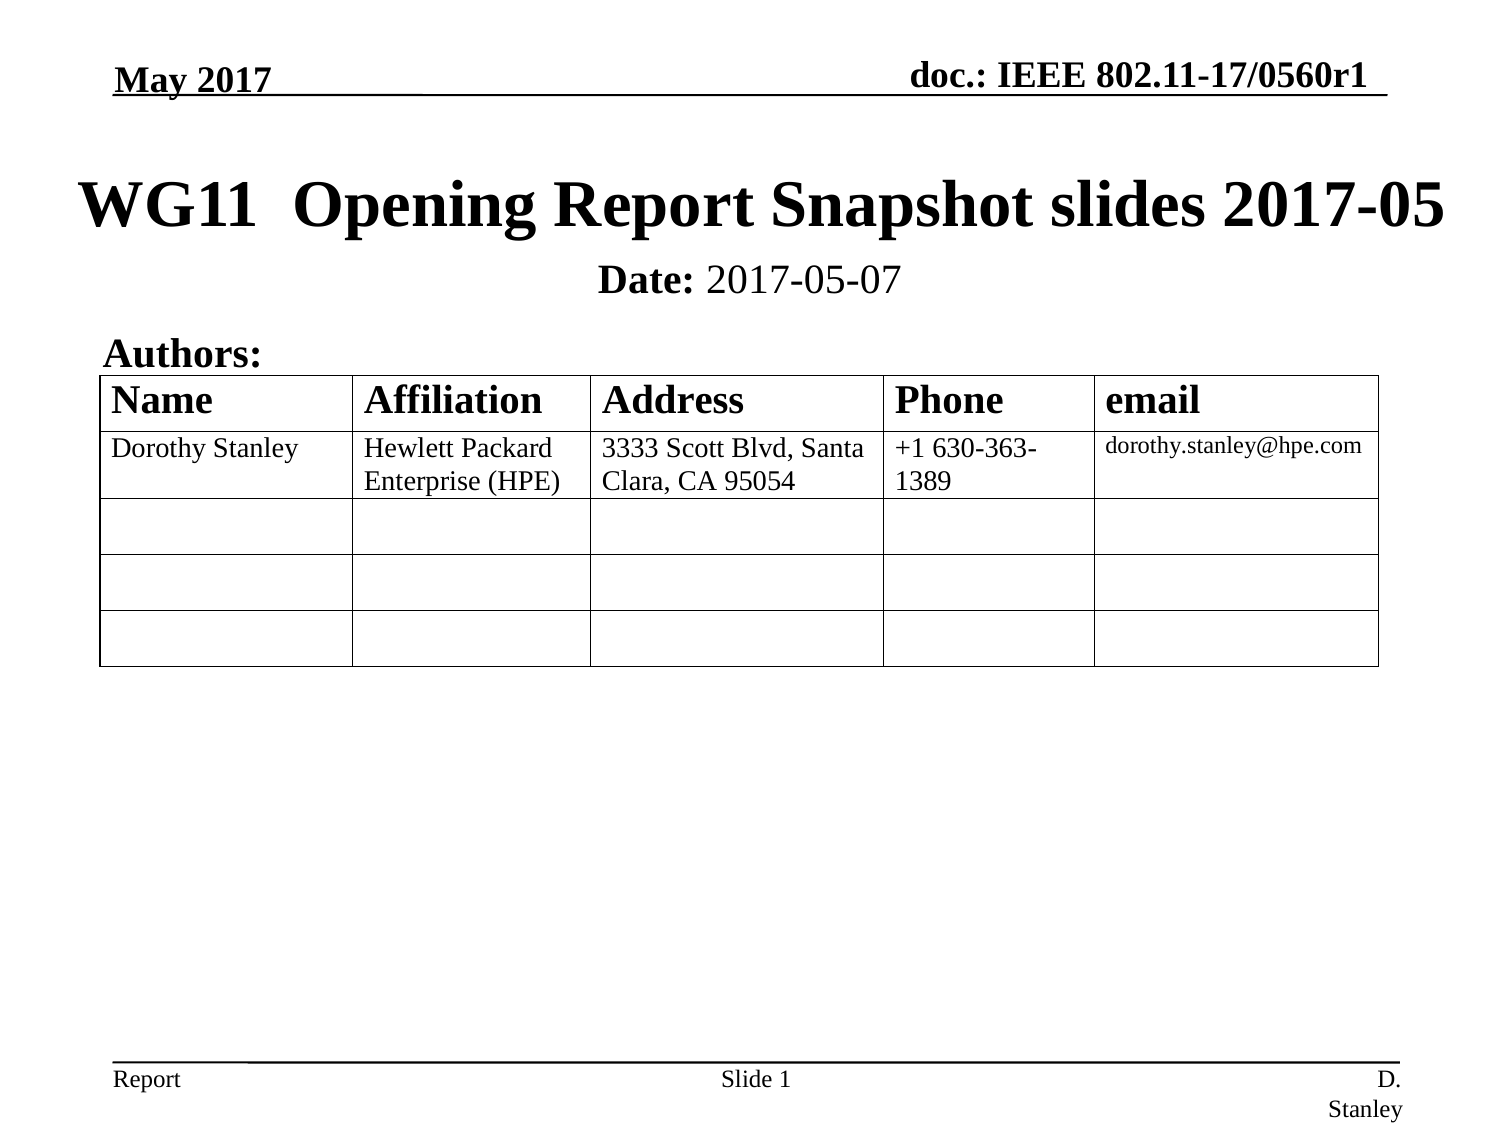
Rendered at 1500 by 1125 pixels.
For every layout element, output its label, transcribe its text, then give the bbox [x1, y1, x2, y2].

footer D. Stanley, HP Enterprise [1325, 1062, 1402, 1093]
slide_number Slide 1 [712, 1062, 800, 1093]
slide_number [114, 54, 335, 100]
title WG11 Opening Report Snapshot slides 2017-05 [24, 112, 1500, 288]
list Date: 2017-05-07 [112, 249, 1388, 313]
text_box Authors: [87, 318, 325, 373]
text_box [84, 374, 1409, 782]
